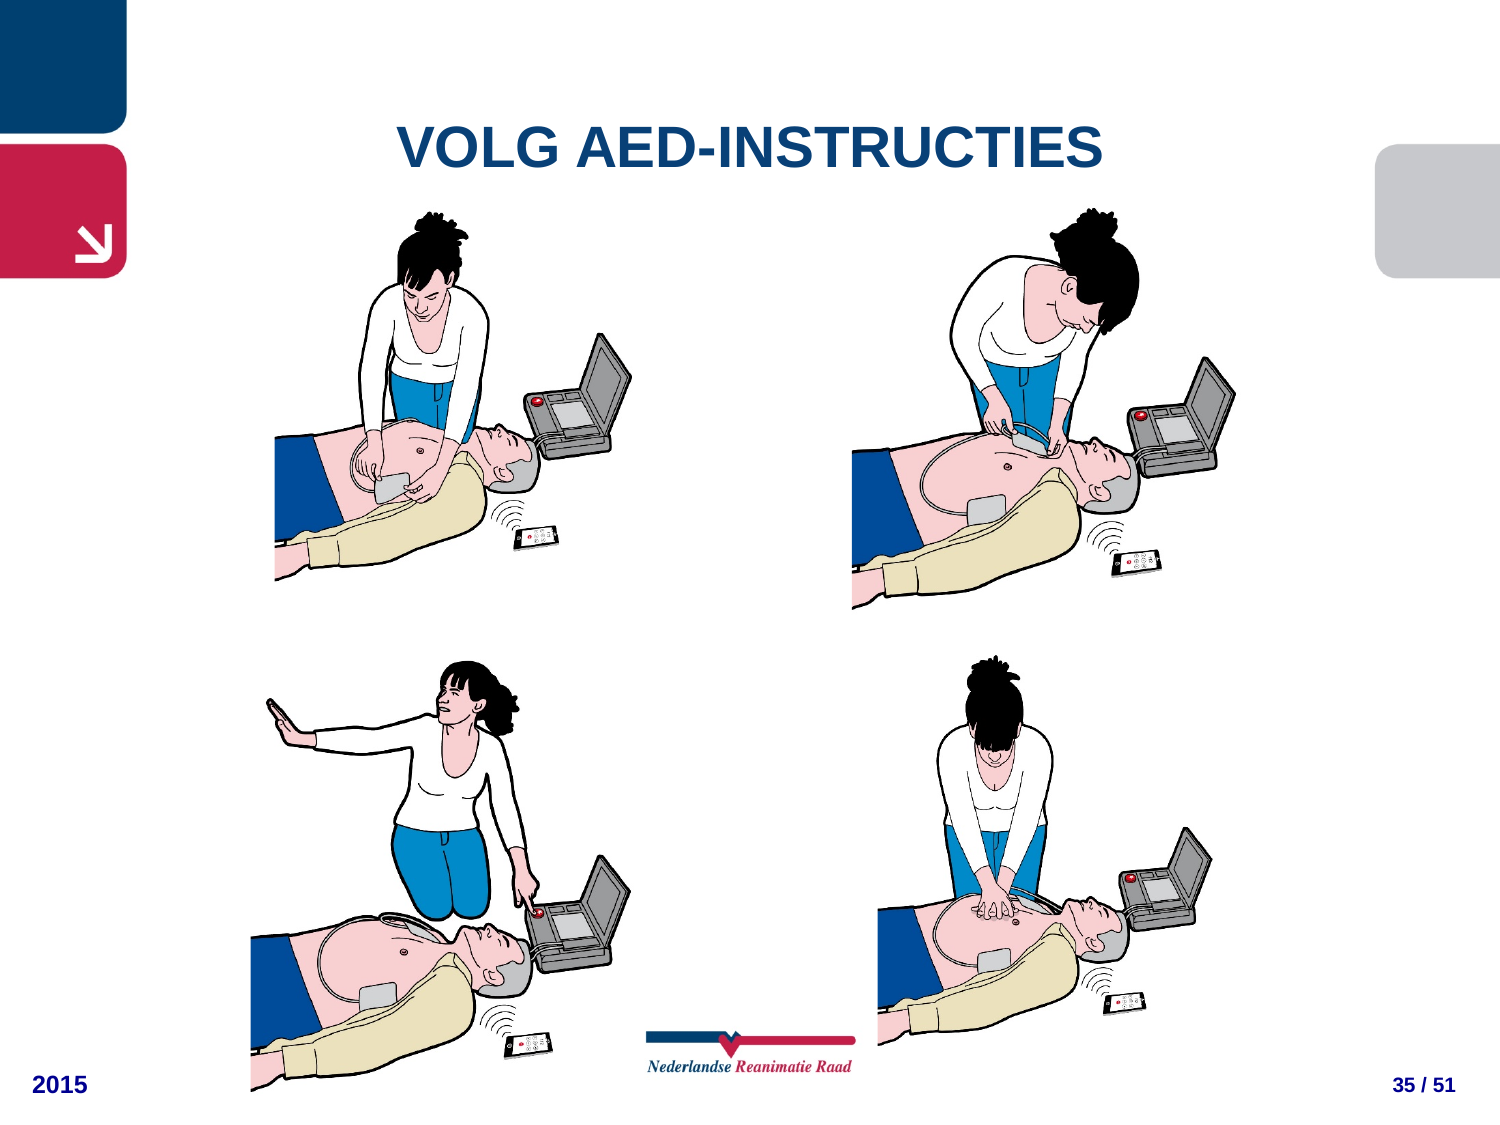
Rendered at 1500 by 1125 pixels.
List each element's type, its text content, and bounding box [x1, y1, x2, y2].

text_box VOLG AED-INSTRUCTIES [33, 101, 1468, 177]
picture [0, 0, 1500, 1125]
